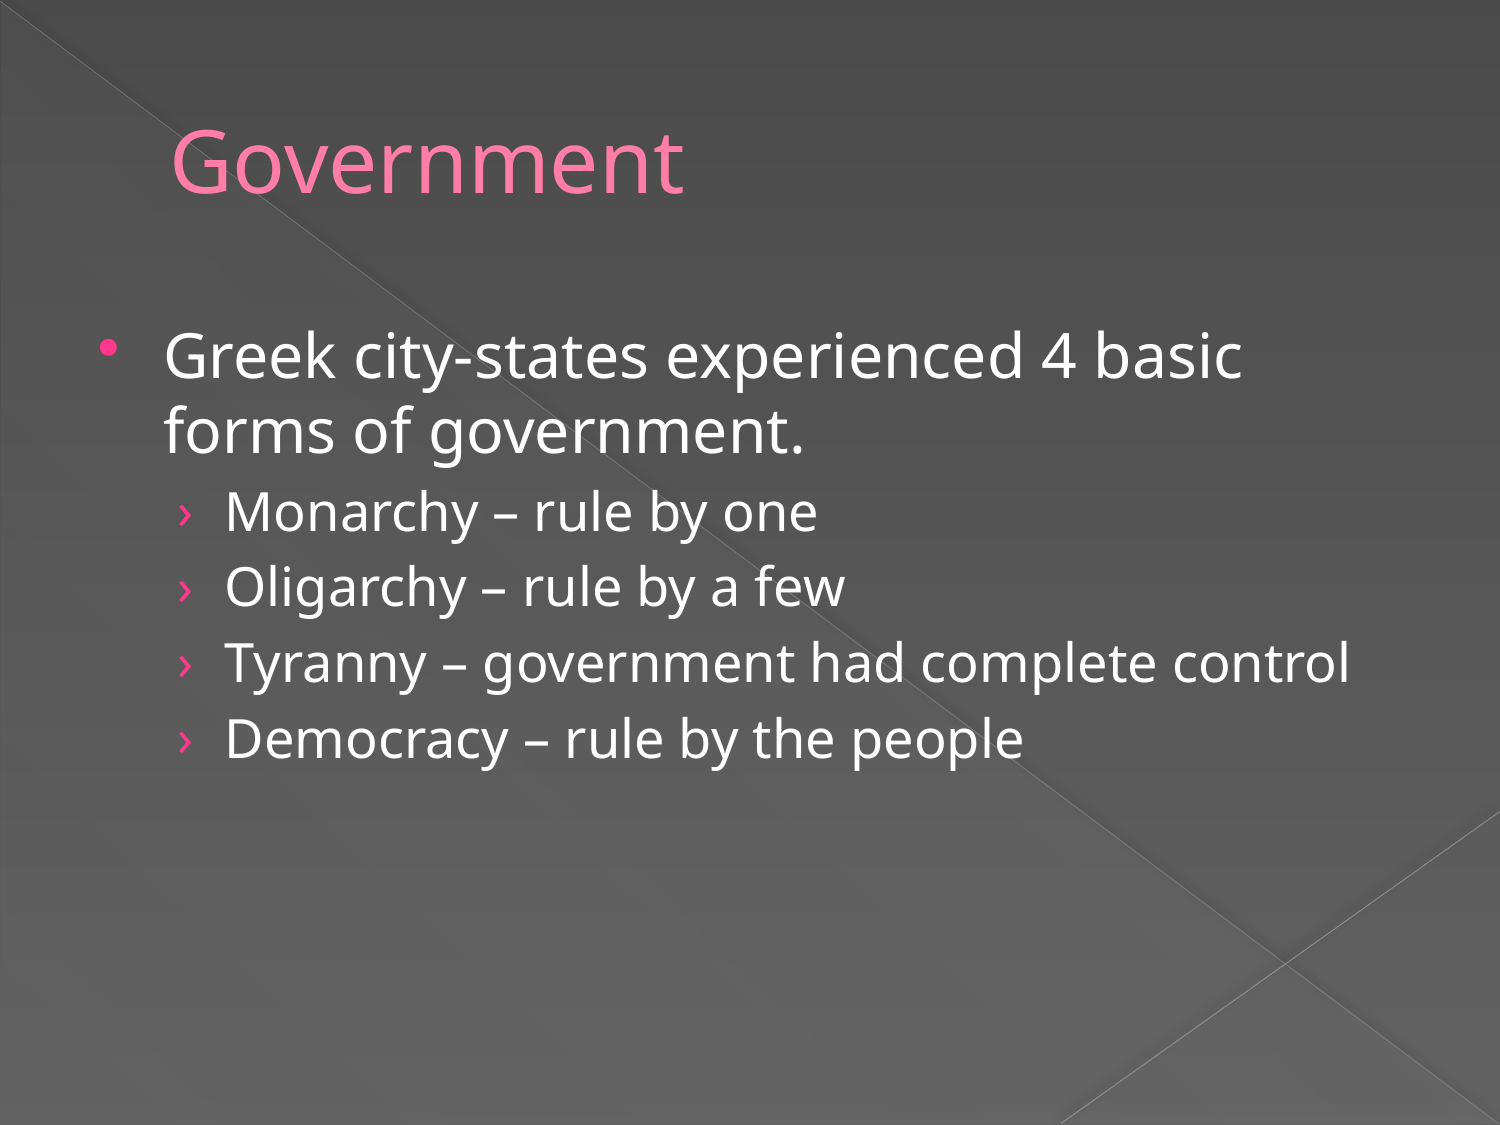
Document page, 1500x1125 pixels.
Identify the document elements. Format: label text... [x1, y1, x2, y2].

list Greek city-states experienced 4 basic forms of government. Monarchy – rule by one Oligarchy – rule by a few Tyranny – government had complete control Democracy – rule by the people [75, 308, 1425, 1059]
title Government [75, 43, 1425, 274]
